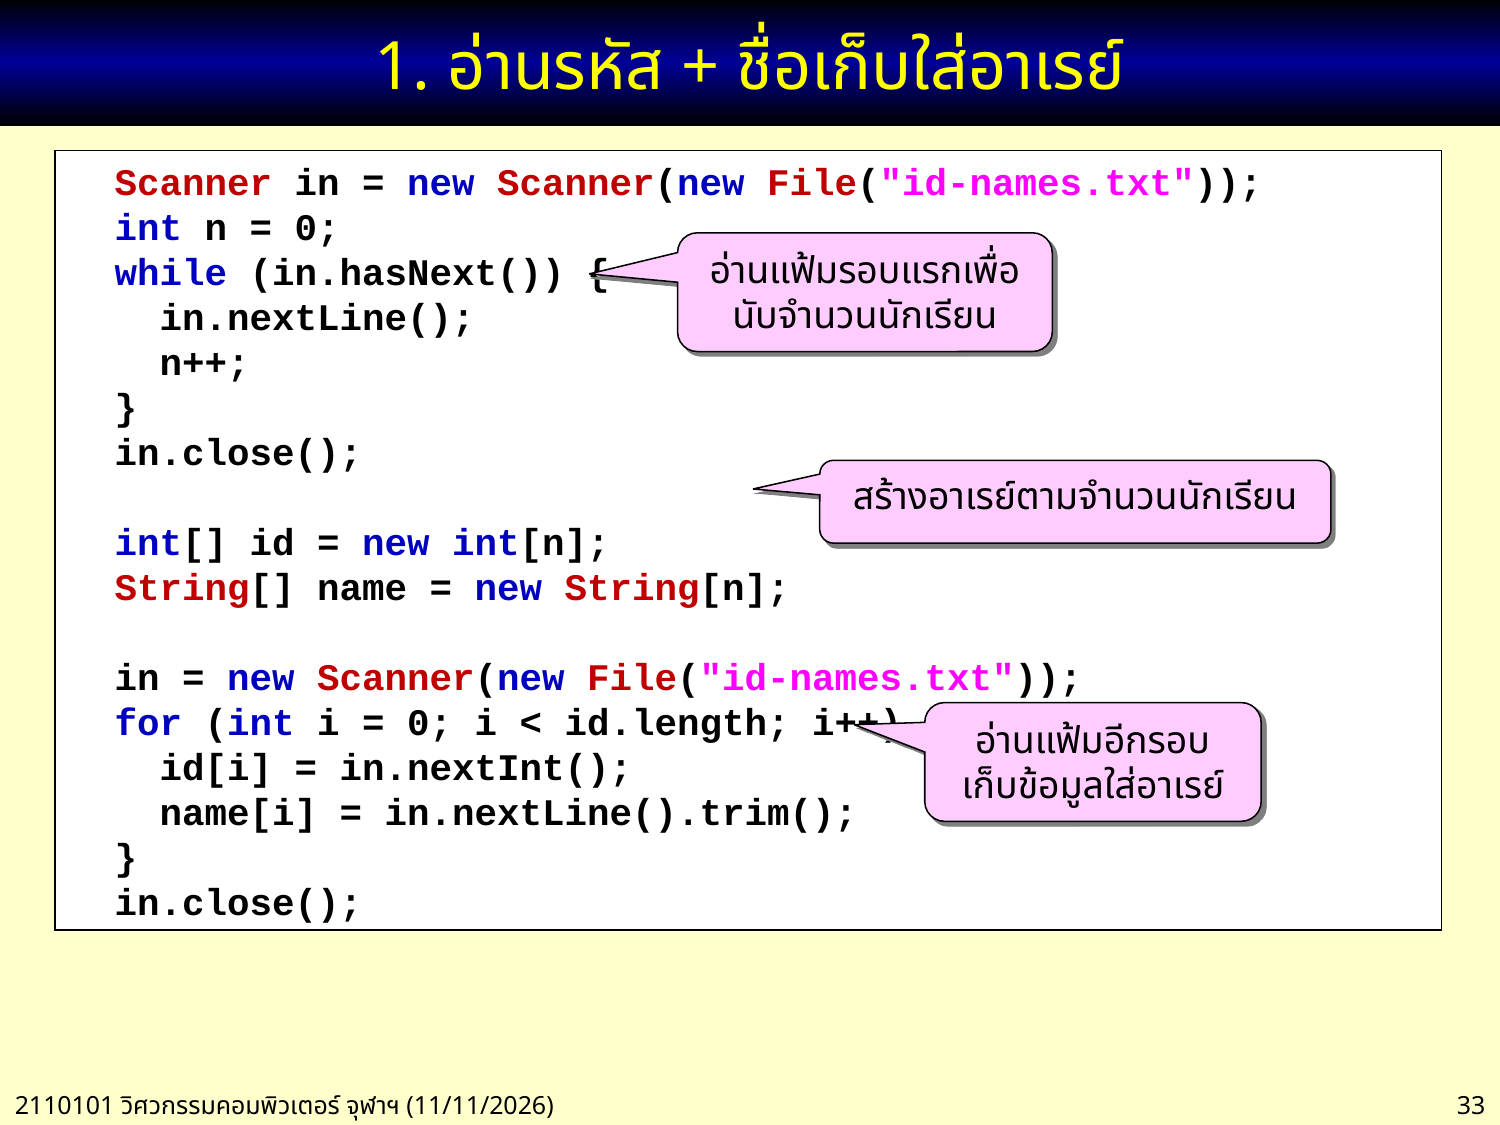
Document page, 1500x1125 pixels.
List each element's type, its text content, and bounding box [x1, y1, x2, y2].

text_box อ่านแฟ้มรอบแรกเพื่อนับจำนวนนักเรียน [589, 232, 1053, 352]
text_box อ่านแฟ้มอีกรอบ เก็บข้อมูลใส่อาเรย์ [854, 702, 1262, 822]
title 1. อ่านรหัส + ชื่อเก็บใส่อาเรย์ [0, 0, 1500, 126]
text_box สร้างอาเรย์ตามจำนวนนักเรียน [753, 460, 1331, 544]
text_box Scanner in = new Scanner(new File("id-names.txt")); int n = 0; while (in.hasNext()) { in.nextLine(); n++; } in.close(); int[] id = new int[n]; String[] name = new String[n]; in = new Scanner(new File("id-names.txt")); for (int i = 0; i < id.length; i++) { id[i] = in.nextInt(); name[i] = in.nextLine().trim(); } in.close(); [54, 150, 1442, 931]
